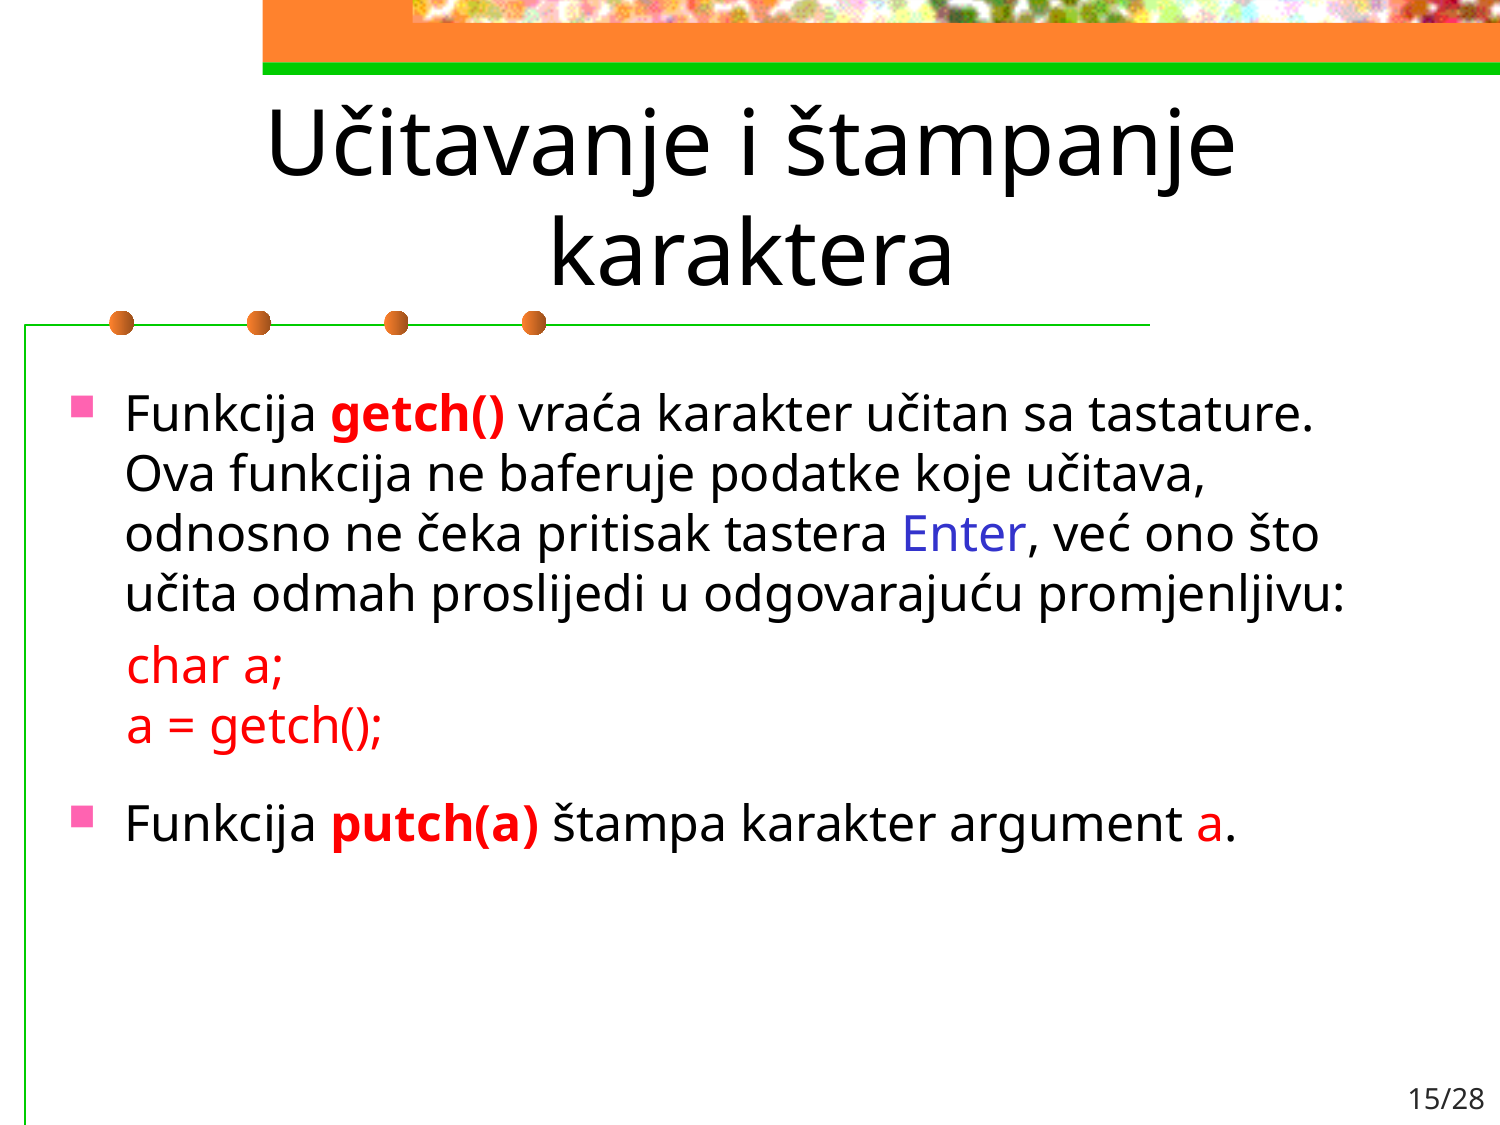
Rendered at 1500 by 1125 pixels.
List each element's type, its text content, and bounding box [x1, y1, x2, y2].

text_box 15/28 [1374, 1072, 1500, 1123]
title Učitavanje i štampanje karaktera [64, 99, 1440, 288]
list Funkcija getch() vraća karakter učitan sa tastature. Ova funkcija ne baferuje podatke koje učitava, odnosno ne čeka pritisak tastera Enter, već ono što učita odmah proslijedi u odgovarajuću promjenljivu: char a; a = getch(); Funkcija putch(a) štampa karakter argument a. [53, 373, 1424, 1000]
picture [412, 0, 1500, 23]
